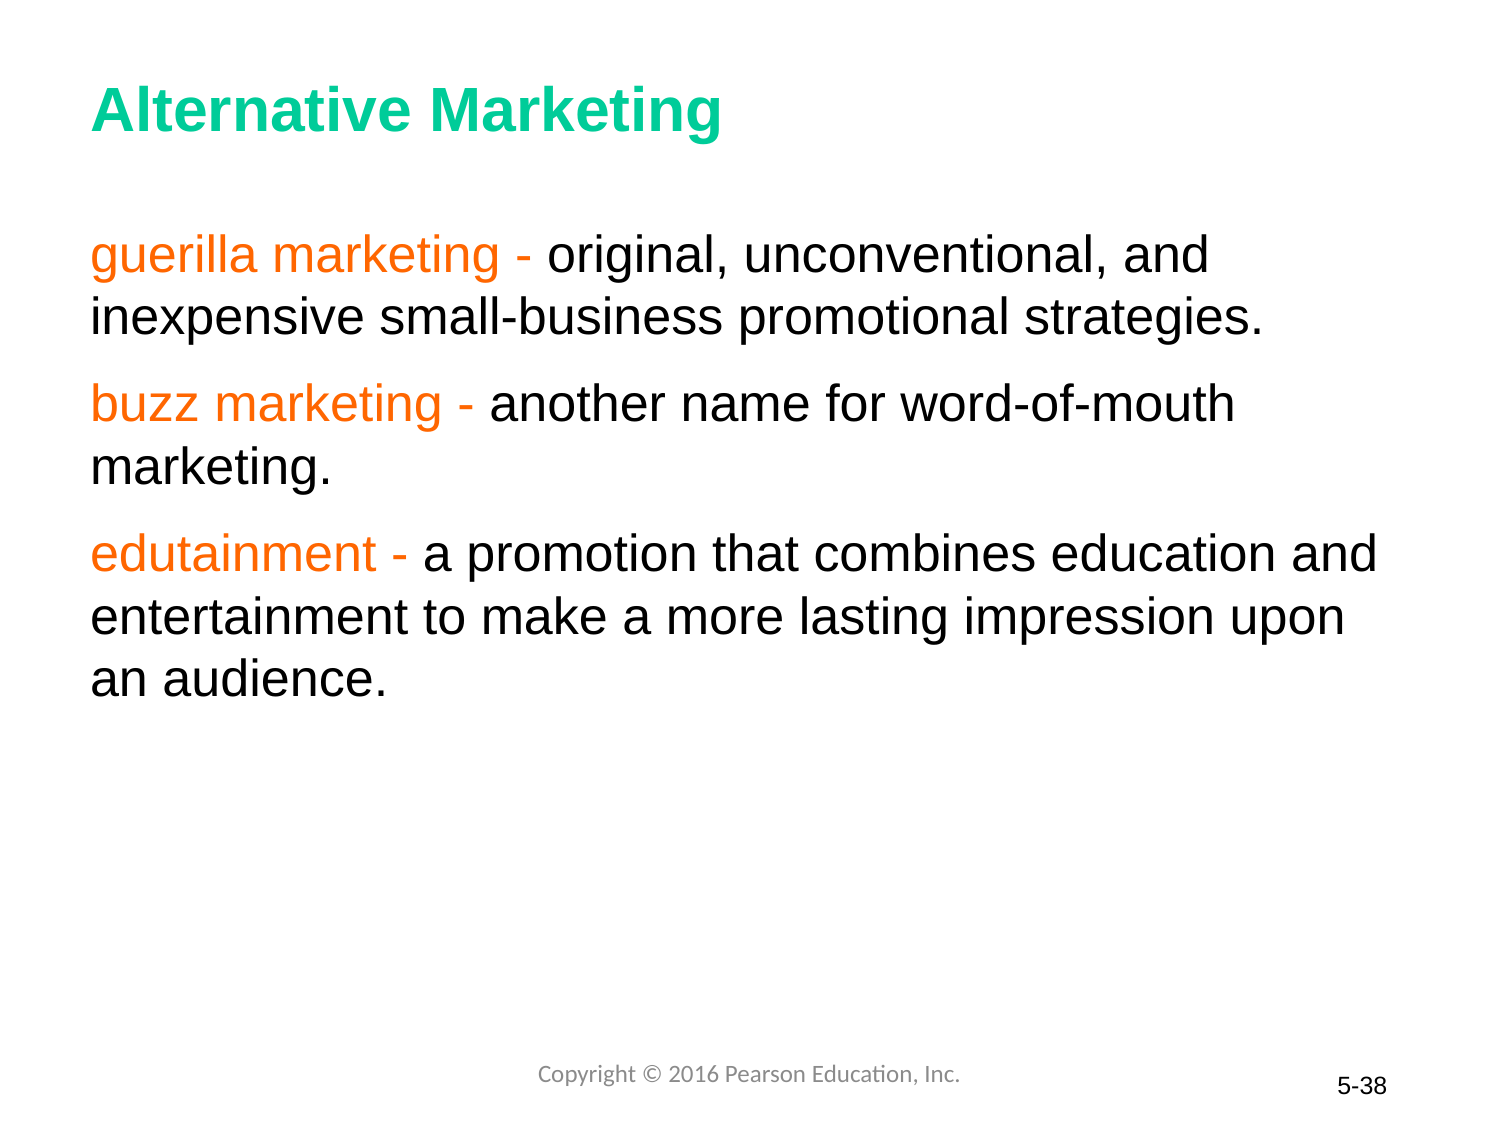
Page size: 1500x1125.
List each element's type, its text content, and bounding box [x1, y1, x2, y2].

footer Copyright © 2016 Pearson Education, Inc. [512, 1042, 988, 1103]
list guerilla marketing - original, unconventional, and inexpensive small-business promotional strategies. buzz marketing - another name for word-of-mouth marketing. edutainment - a promotion that combines education and entertainment to make a more lasting impression upon an audience. [75, 212, 1425, 955]
title Alternative Marketing [75, 12, 1425, 200]
